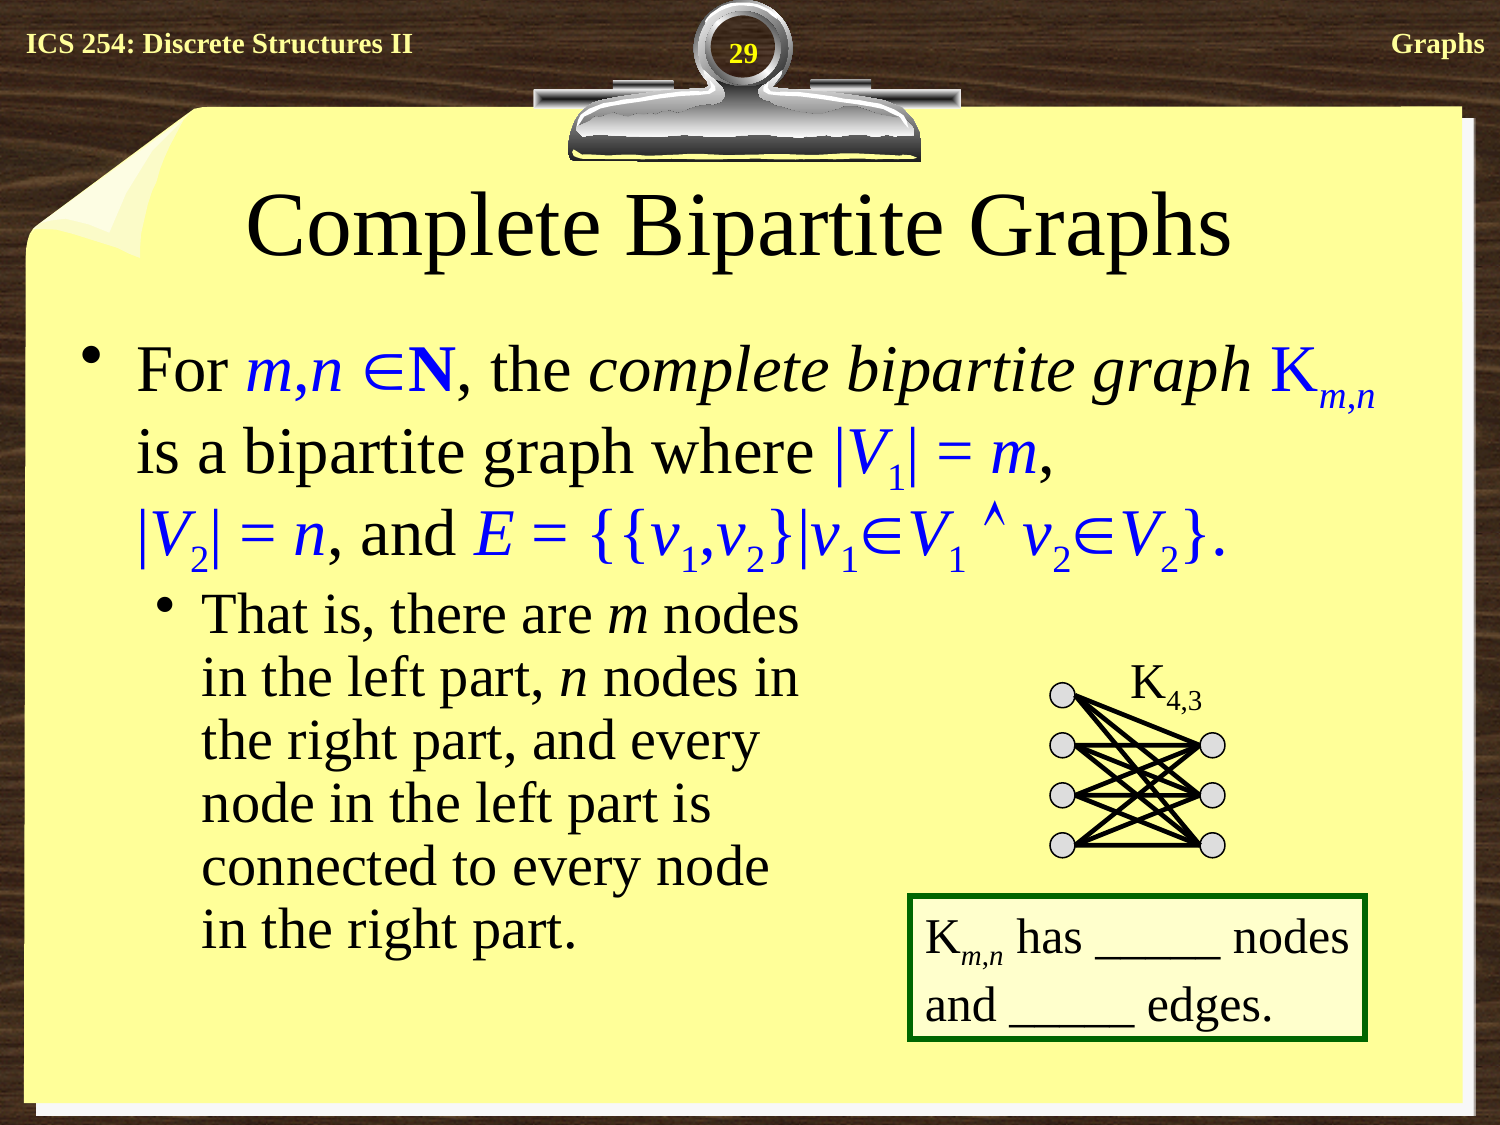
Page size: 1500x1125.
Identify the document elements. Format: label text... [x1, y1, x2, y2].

text_box [1050, 682, 1075, 708]
list For m,n N, the complete bipartite graph Km,n is a bipartite graph where |V1| = m, |V2| = n, and E = {{v1,v2}|v1V1  v2V2}. That is, there are m nodes in the left part, n nodes in the right part, and every node in the left part is connected to every node in the right part. [64, 318, 1405, 975]
text_box [1200, 732, 1225, 758]
text_box K4,3 [1115, 640, 1218, 724]
text_box [1050, 732, 1075, 758]
picture [673, 84, 708, 89]
text_box [1050, 782, 1075, 808]
title Complete Bipartite Graphs [77, 125, 1403, 313]
picture [0, 0, 1500, 1125]
slide_number 29 [394, 18, 774, 84]
text_box Km,n has _____ nodes and _____ edges. [910, 895, 1365, 1039]
text_box [1200, 832, 1225, 858]
text_box [1050, 832, 1075, 858]
text_box [1200, 782, 1225, 808]
